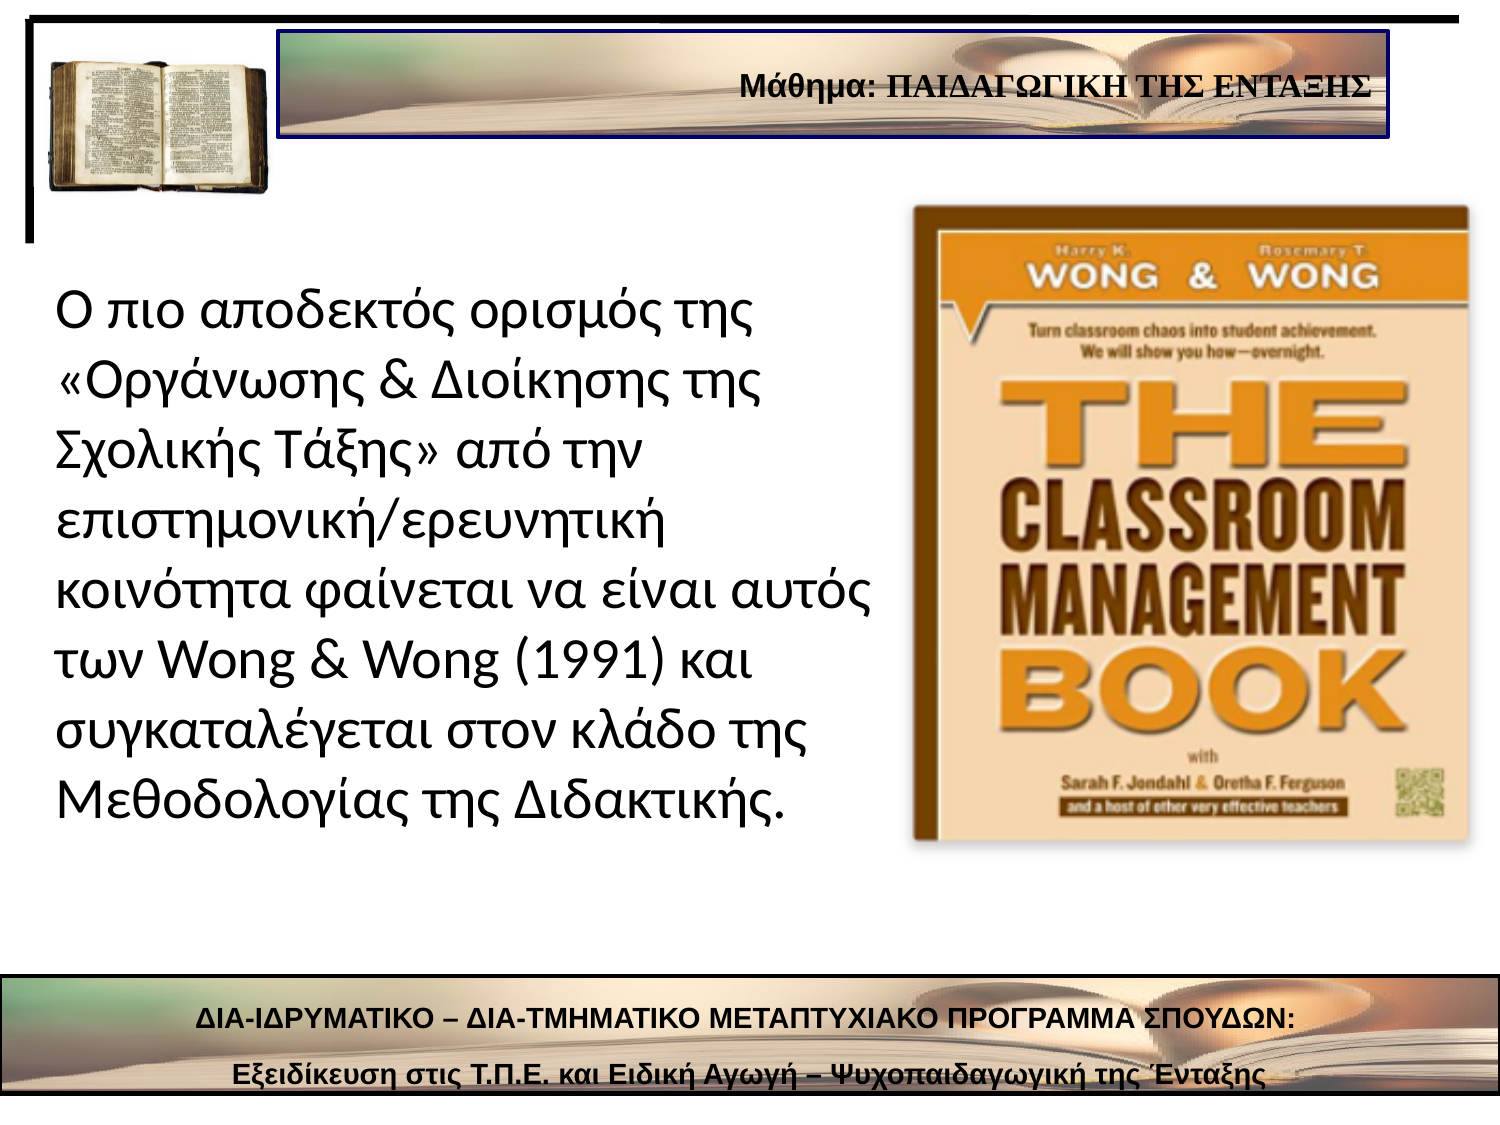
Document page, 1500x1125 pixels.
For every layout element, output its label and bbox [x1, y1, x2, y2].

picture [40, 54, 274, 200]
text_box [0, 18, 1500, 1094]
picture [894, 186, 1500, 870]
